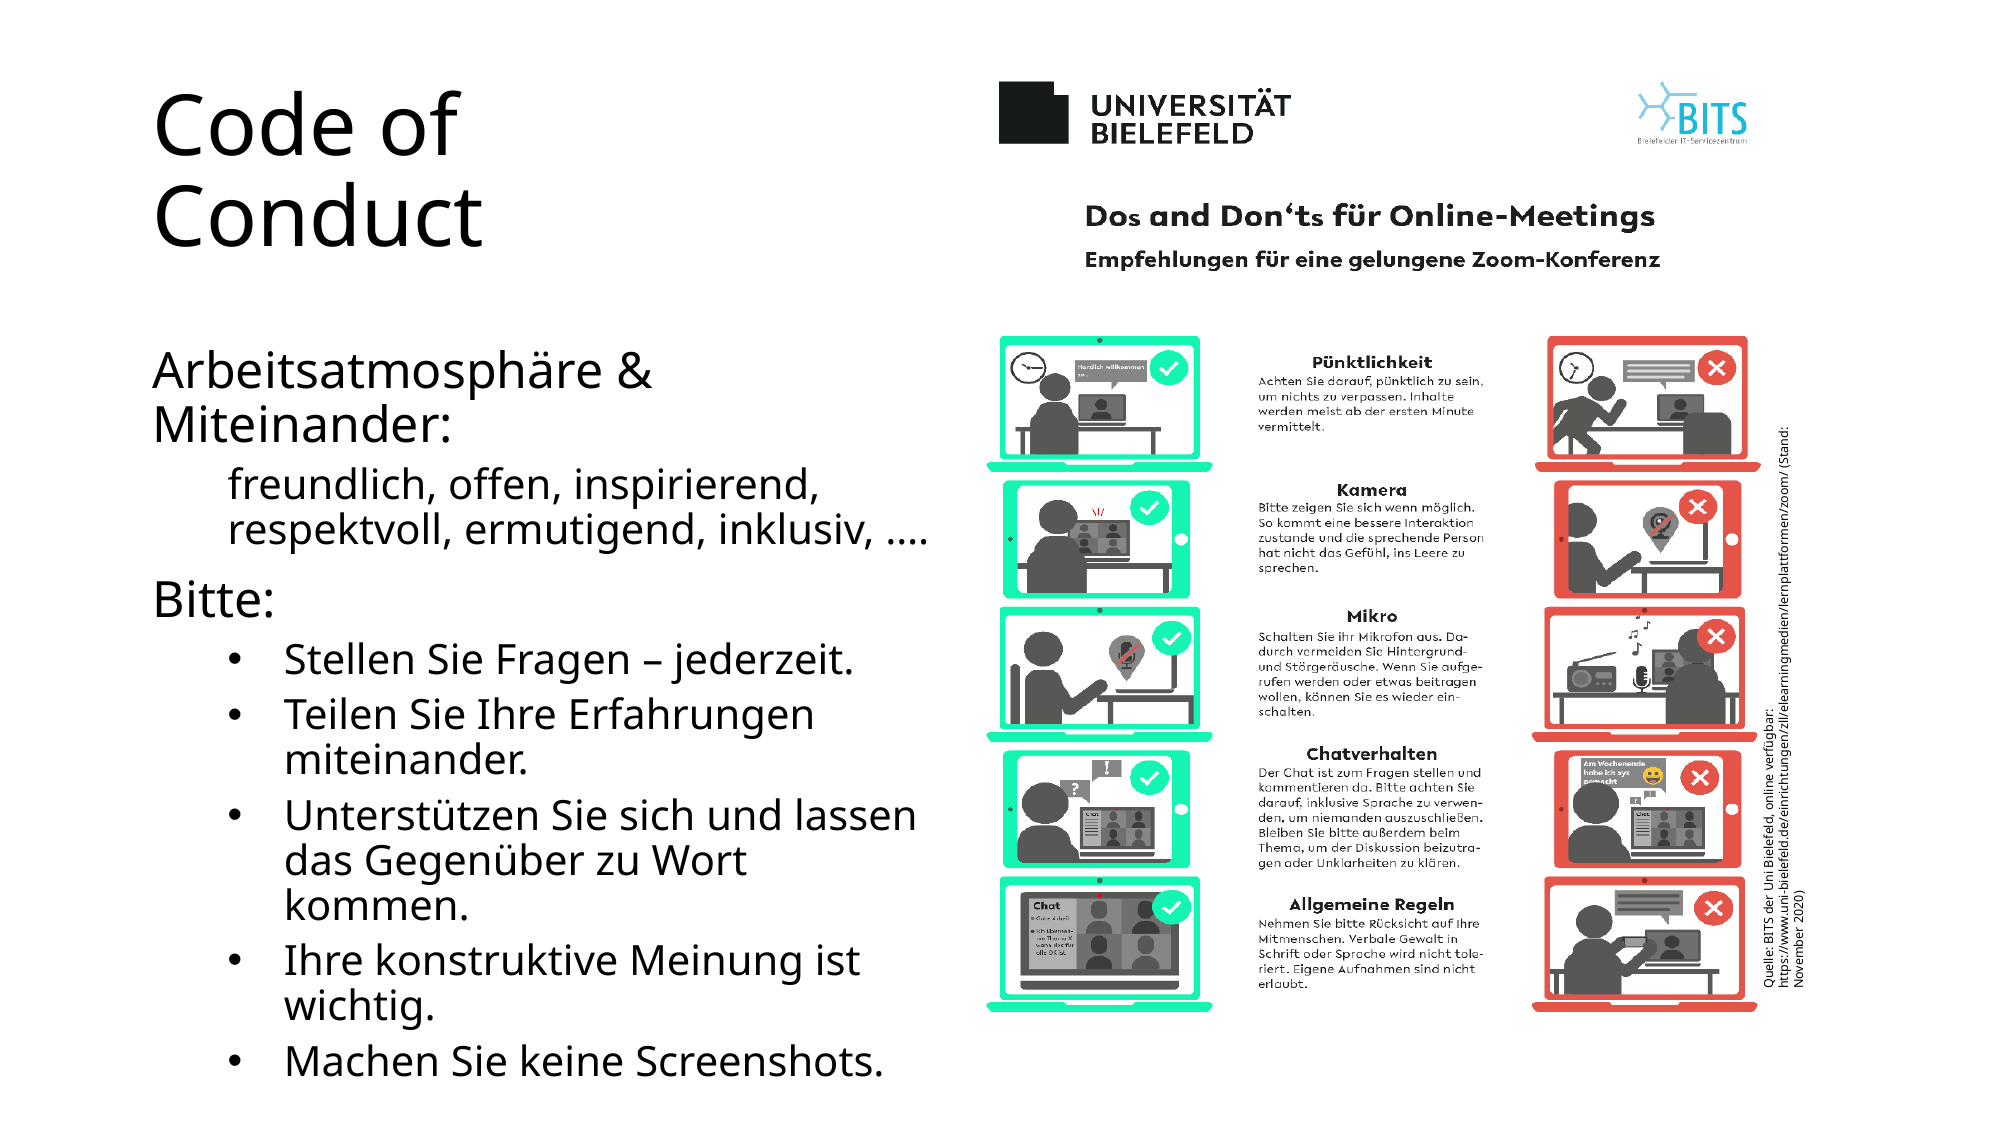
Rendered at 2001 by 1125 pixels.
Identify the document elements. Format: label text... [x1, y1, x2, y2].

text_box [929, 19, 1814, 1074]
list Arbeitsatmosphäre & Miteinander: freundlich, offen, inspirierend, respektvoll, ermutigend, inklusiv, …. Bitte: Stellen Sie Fragen – jederzeit. Teilen Sie Ihre Erfahrungen miteinander. Unterstützen Sie sich und lassen das Gegenüber zu Wort kommen. Ihre konstruktive Meinung ist wichtig. Machen Sie keine Screenshots. [137, 337, 929, 1004]
title Code of Conduct [137, 75, 783, 273]
